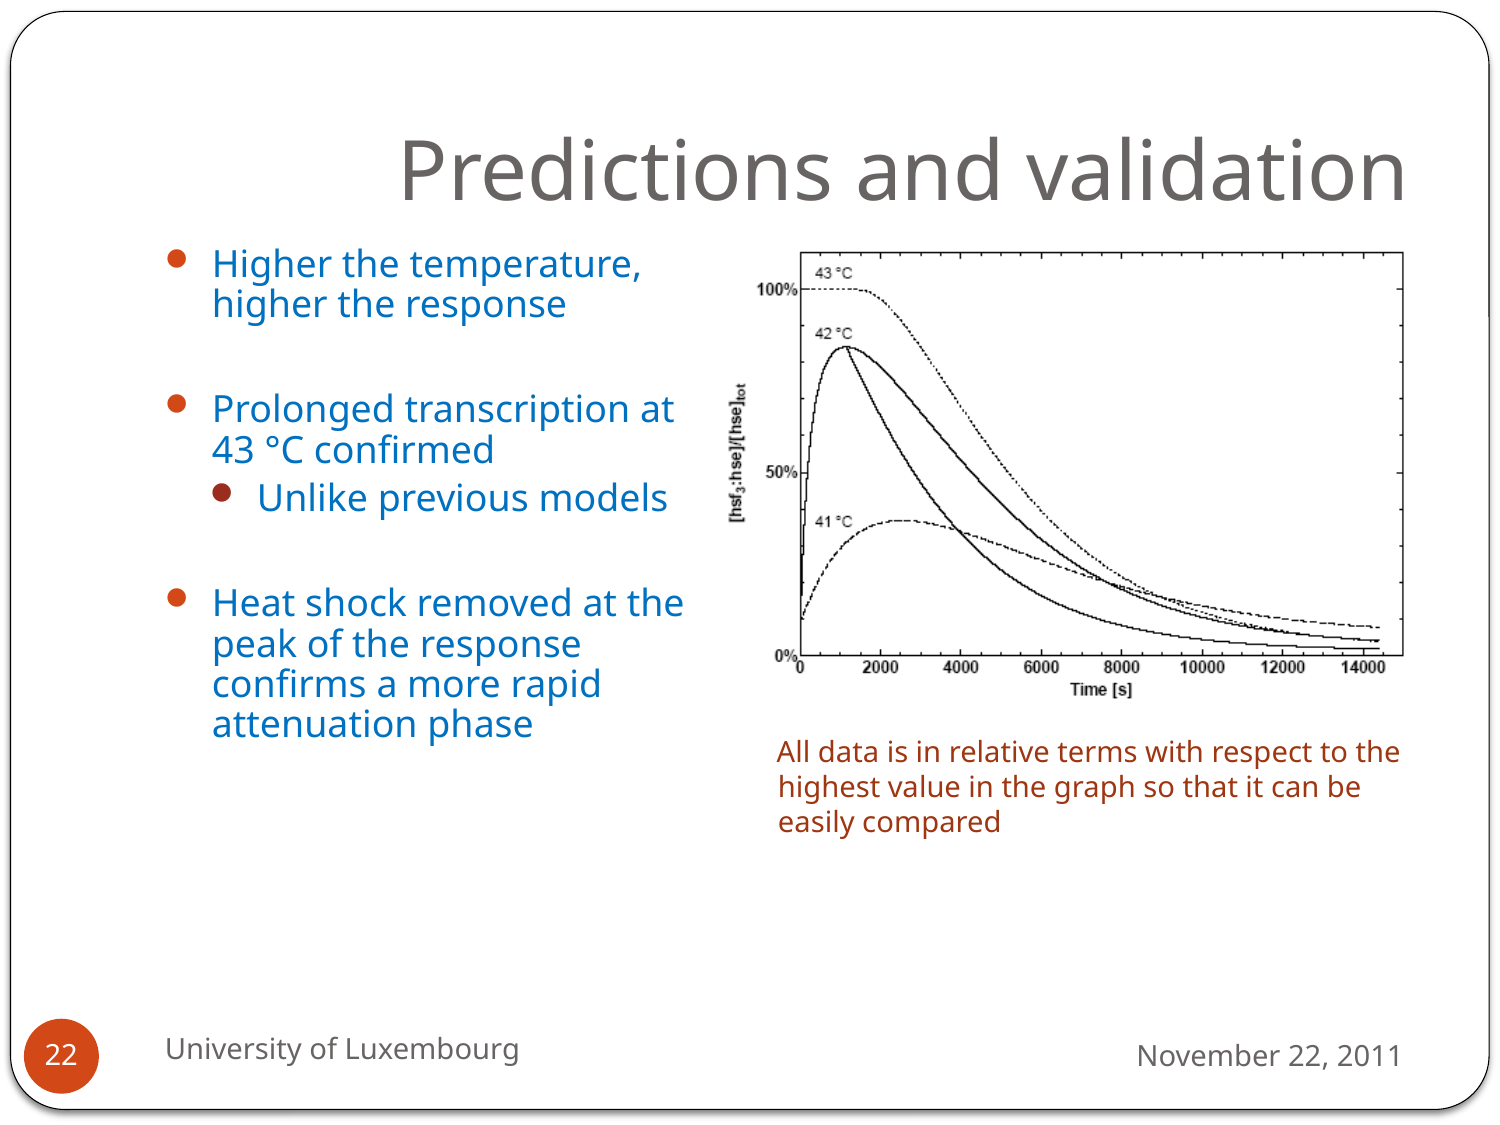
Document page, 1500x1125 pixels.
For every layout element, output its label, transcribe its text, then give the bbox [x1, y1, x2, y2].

slide_number 22 [23, 1018, 99, 1094]
list Higher the temperature, higher the response Prolonged transcription at 43 °C confirmed Unlike previous models Heat shock removed at the peak of the response confirms a more rapid attenuation phase [150, 237, 738, 988]
title Predictions and validation [150, 45, 1425, 233]
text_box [712, 224, 1451, 812]
footer University of Luxembourg [150, 1012, 800, 1088]
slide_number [1012, 1015, 1419, 1094]
